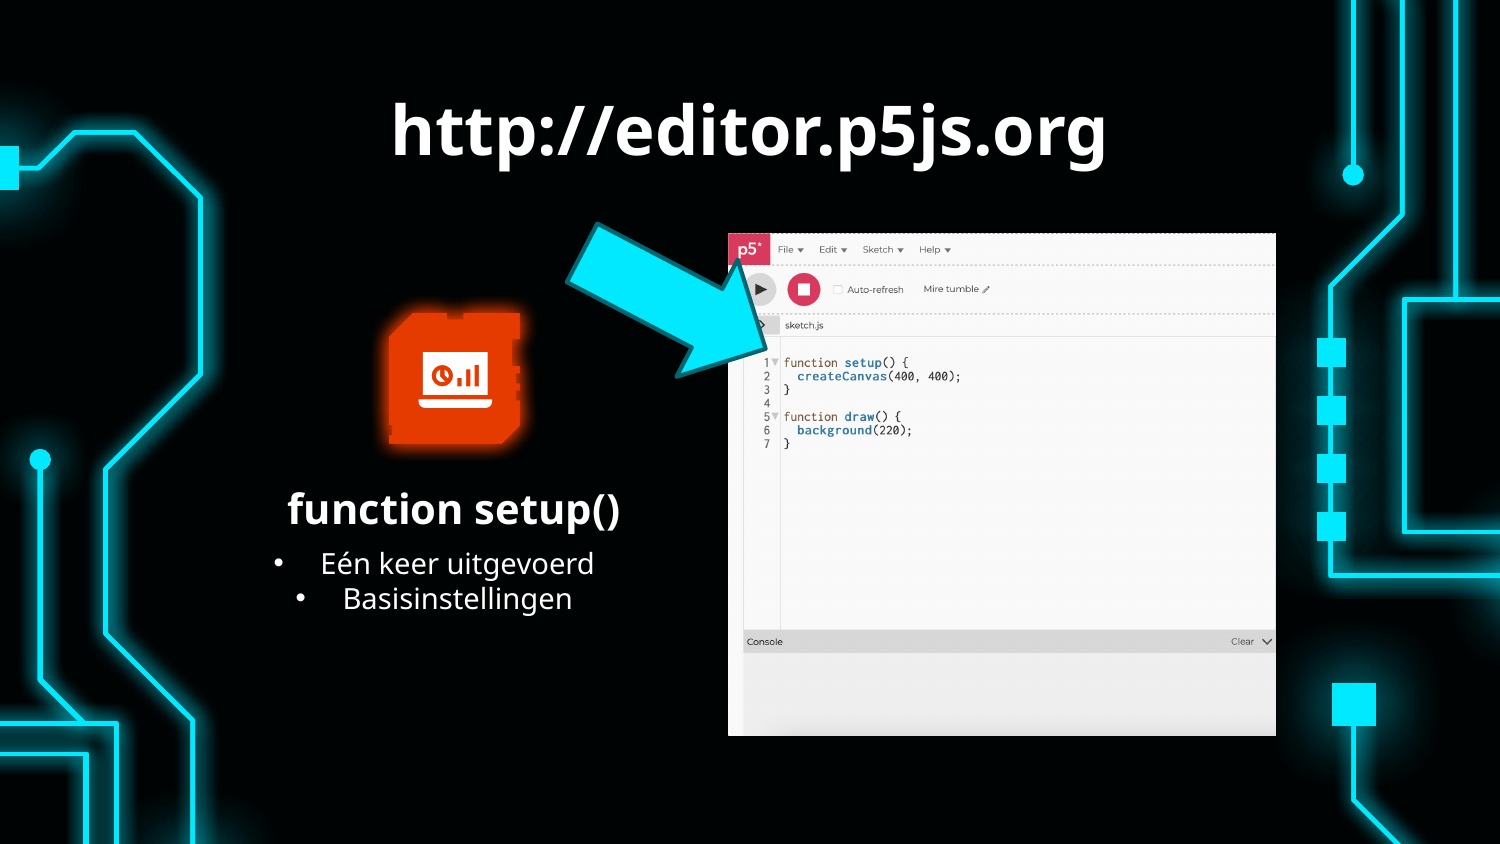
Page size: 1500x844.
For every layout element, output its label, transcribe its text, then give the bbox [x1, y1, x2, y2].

picture [728, 233, 1276, 736]
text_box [418, 351, 493, 409]
title http://editor.p5js.org [116, 88, 1383, 167]
text_box [564, 221, 723, 379]
subtitle function setup() [264, 482, 645, 546]
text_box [388, 312, 520, 444]
subtitle Eén keer uitgevoerd Basisinstellingen [244, 545, 625, 674]
